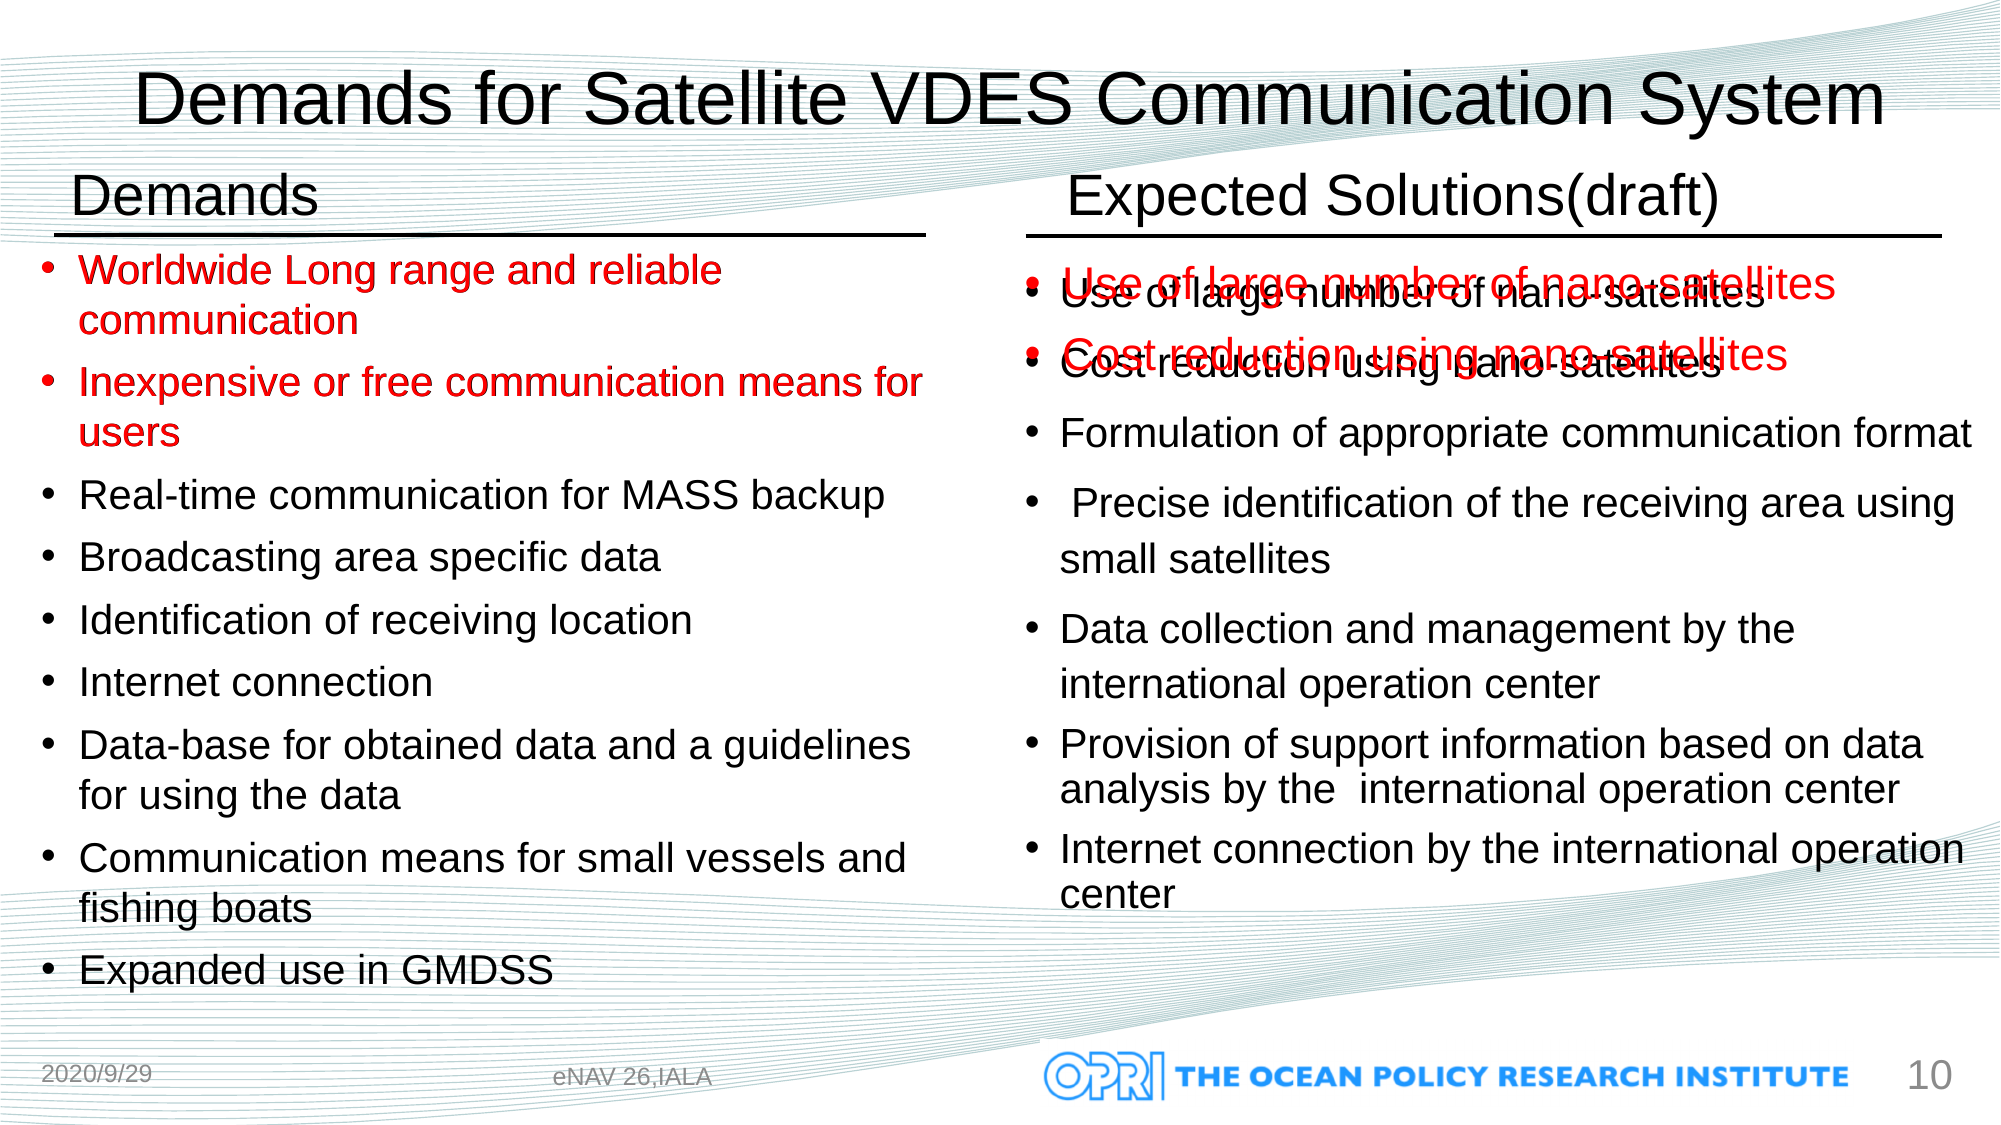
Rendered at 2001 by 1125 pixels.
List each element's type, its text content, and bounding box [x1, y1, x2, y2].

list Worldwide Long range and reliable communication Inexpensive or free communication means for users Real-time communication for MASS backup Broadcasting area specific data Identification of receiving location Internet connection Data-base for obtained data and a guidelines for using the data Communication means for small vessels and fishing boats Expanded use in GMDSS [25, 235, 943, 986]
title Demands for Satellite VDES Communication System [118, 29, 1949, 171]
text_box Use of large number of nano-satellites Cost reduction using nano-satellites Formulation of appropriate communication format Precise identification of the receiving area using small satellites Data collection and management by the international operation center Provision of support information based on data analysis by the international operation center Internet connection by the international operation center [1009, 438, 2000, 986]
footer eNAV 26,IALA [295, 1045, 971, 1105]
text_box Worldwide Long range and reliable communication Inexpensive or free communication means for users [25, 234, 942, 494]
picture [1040, 1039, 1854, 1107]
text_box Demands [55, 149, 336, 233]
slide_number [25, 1042, 240, 1103]
text_box Expected Solutions(draft) [1051, 150, 1738, 234]
slide_number 10 [1885, 1042, 1969, 1103]
text_box Use of large number of nano-satellites Cost reduction using nano-satellites [1009, 252, 2000, 438]
